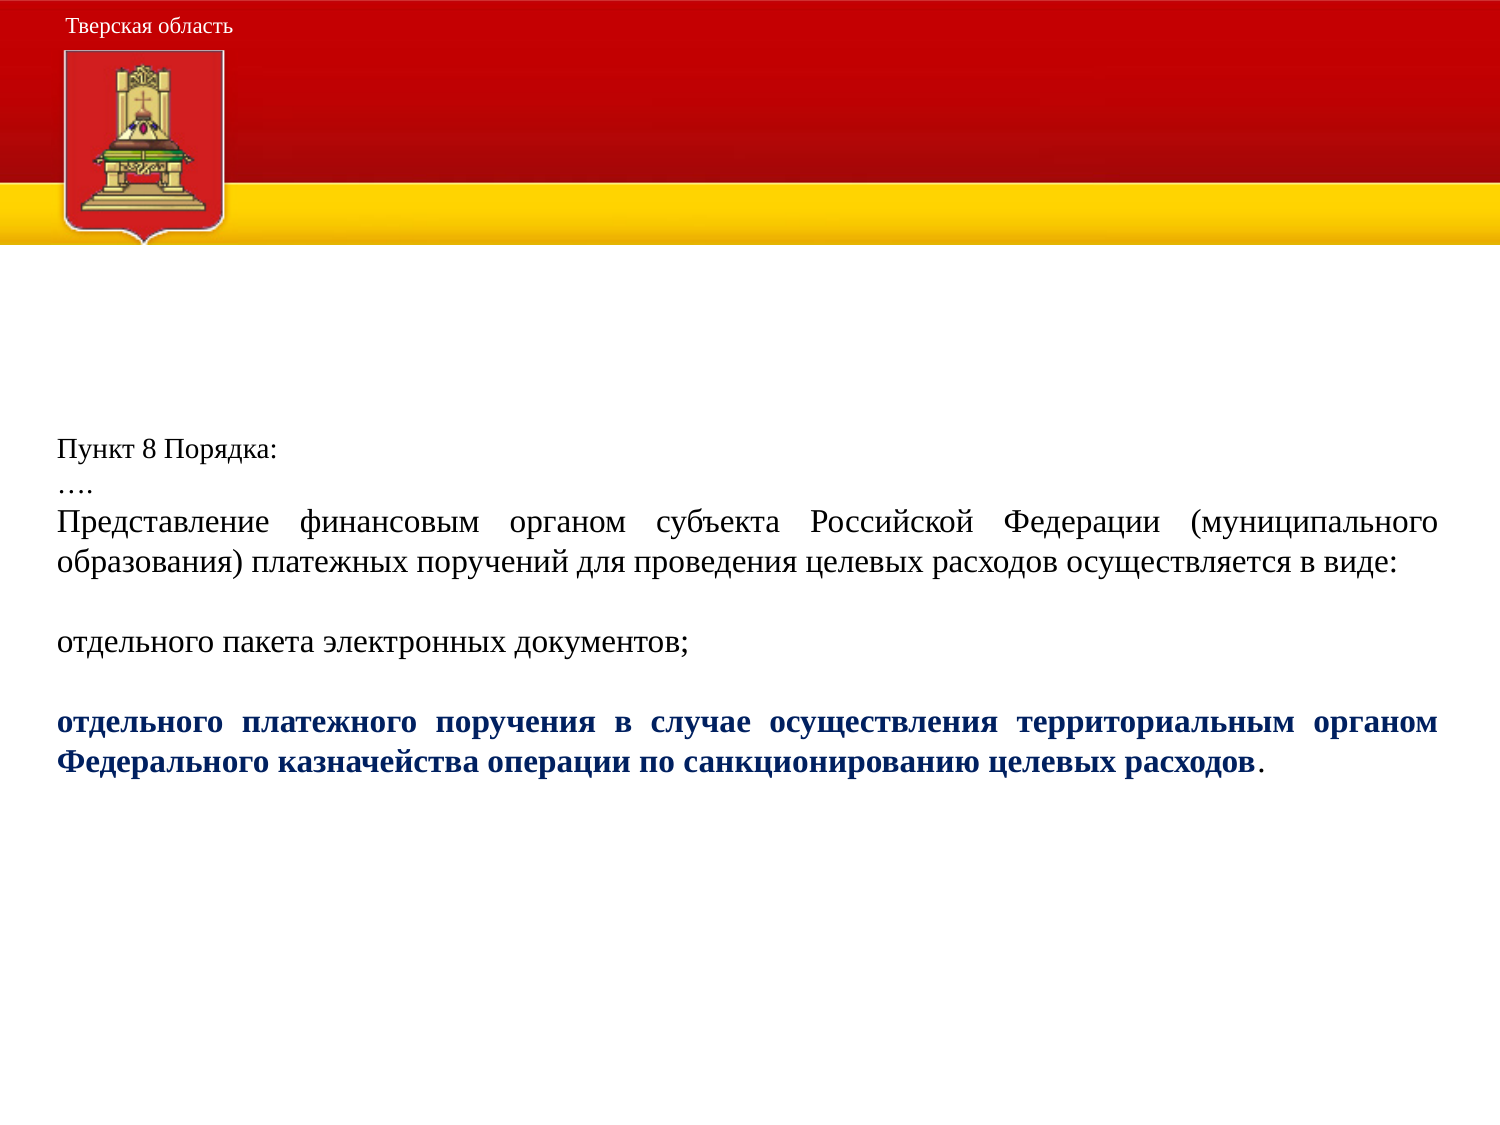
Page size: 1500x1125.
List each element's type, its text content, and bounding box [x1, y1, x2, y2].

text_box Пункт 8 Порядка: …. Представление финансовым органом субъекта Российской Федерации (муниципального образования) платежных поручений для проведения целевых расходов осуществляется в виде: отдельного пакета электронных документов; отдельного платежного поручения в случае осуществления территориальным органом Федерального казначейства операции по санкционированию целевых расходов. [42, 422, 1456, 787]
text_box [0, 0, 1500, 245]
